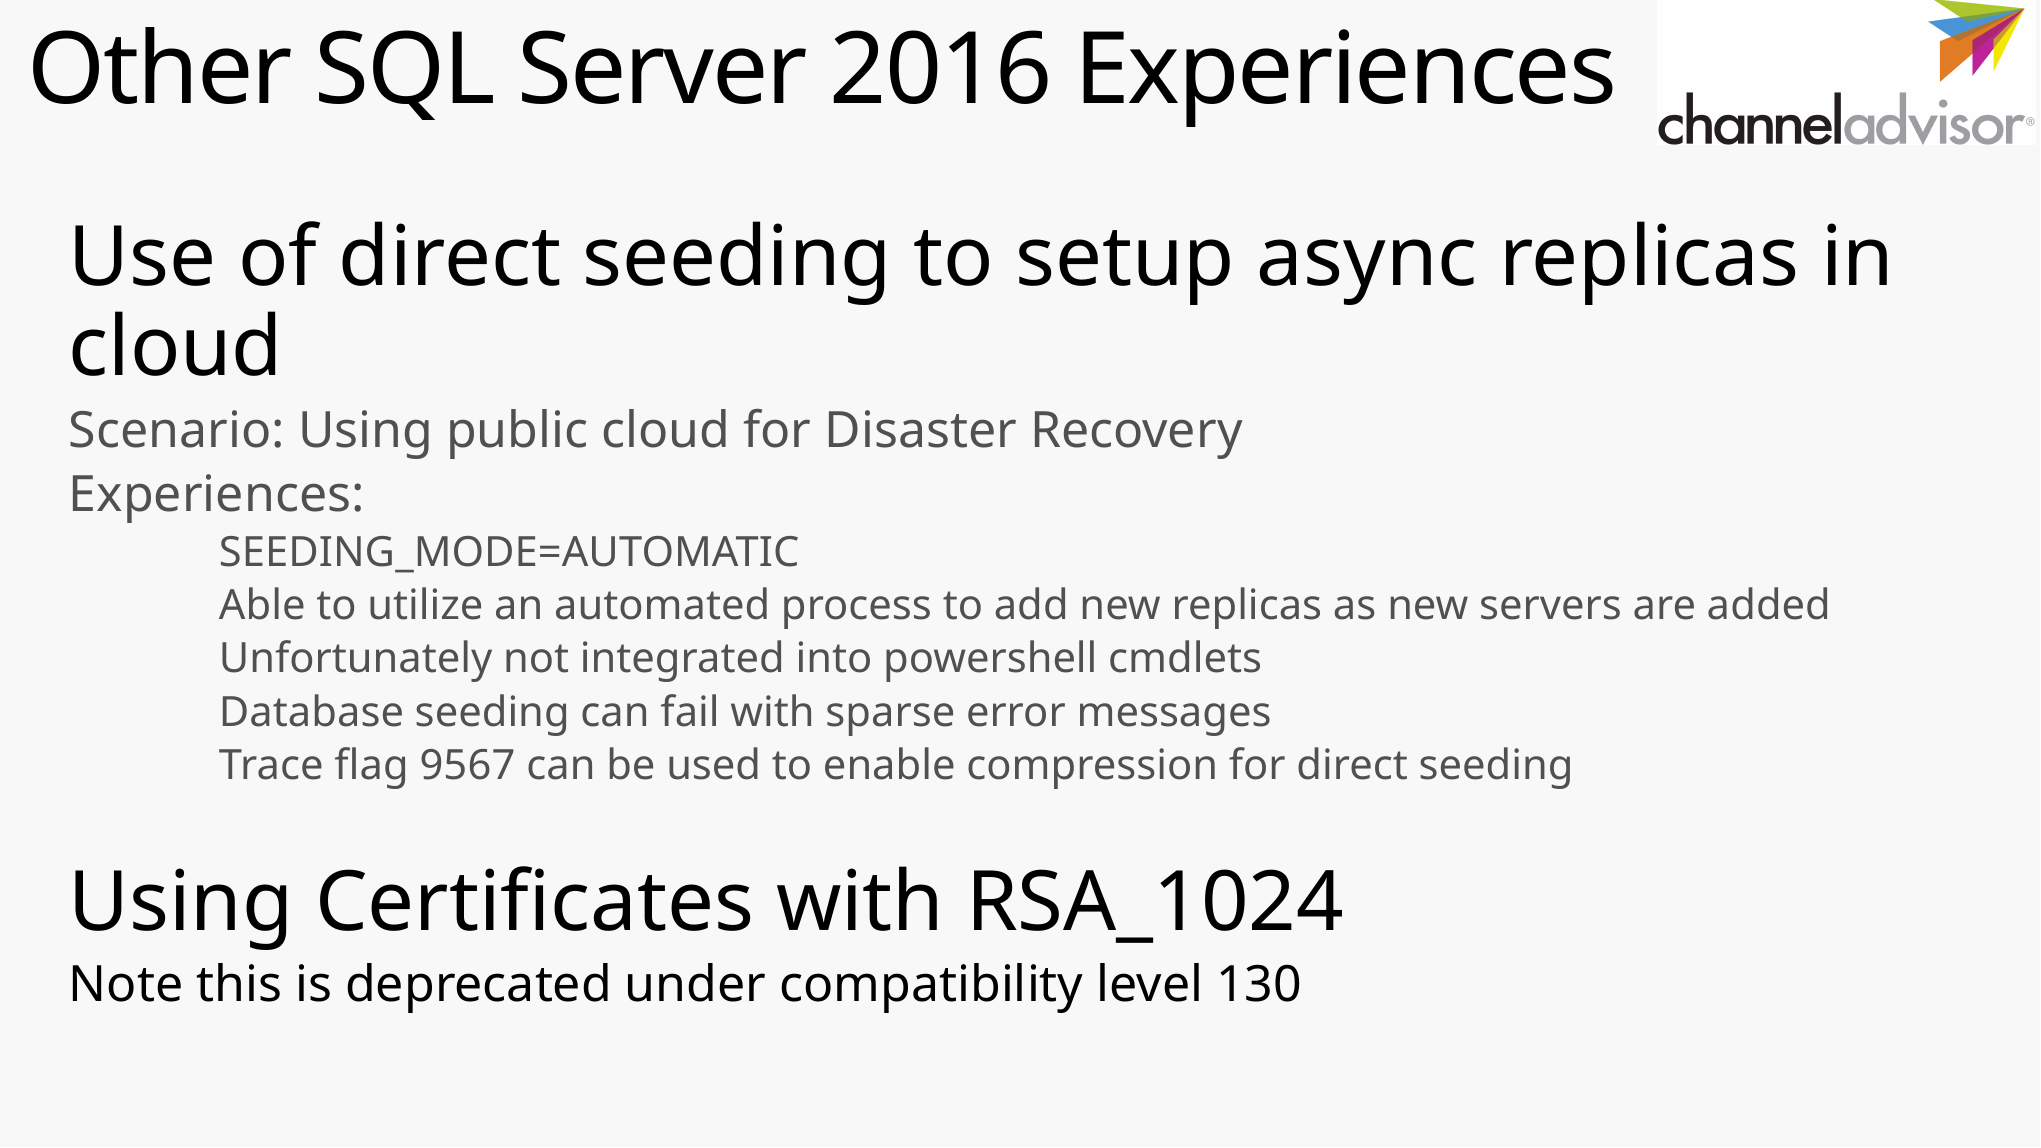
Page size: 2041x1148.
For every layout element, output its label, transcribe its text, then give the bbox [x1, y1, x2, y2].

list Use of direct seeding to setup async replicas in cloud Scenario: Using public cloud for Disaster Recovery Experiences: SEEDING_MODE=AUTOMATIC Able to utilize an automated process to add new replicas as new servers are added Unfortunately not integrated into powershell cmdlets Database seeding can fail with sparse error messages Trace flag 9567 can be used to enable compression for direct seeding Using Certificates with RSA_1024 Note this is deprecated under compatibility level 130 [45, 198, 1996, 1020]
title Other SQL Server 2016 Experiences [3, 1, 1999, 153]
picture [1657, 0, 2036, 146]
